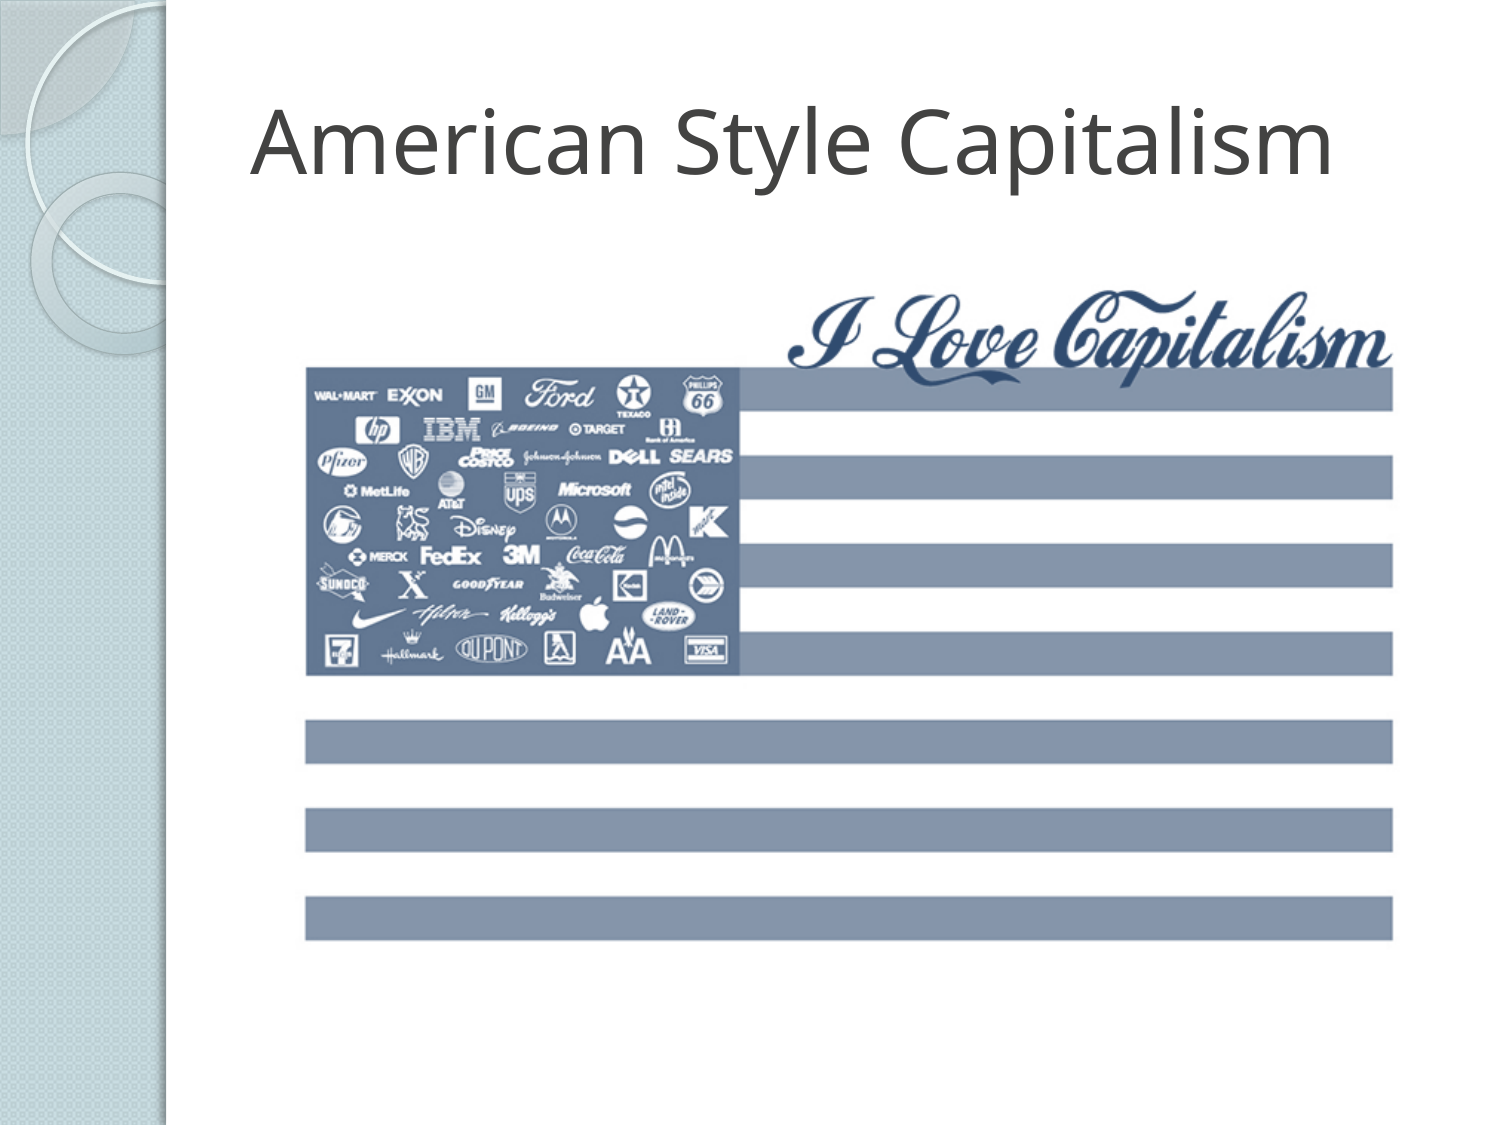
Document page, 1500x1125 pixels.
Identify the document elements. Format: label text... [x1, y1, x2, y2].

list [271, 237, 1430, 1026]
title American Style Capitalism [235, 45, 1466, 233]
